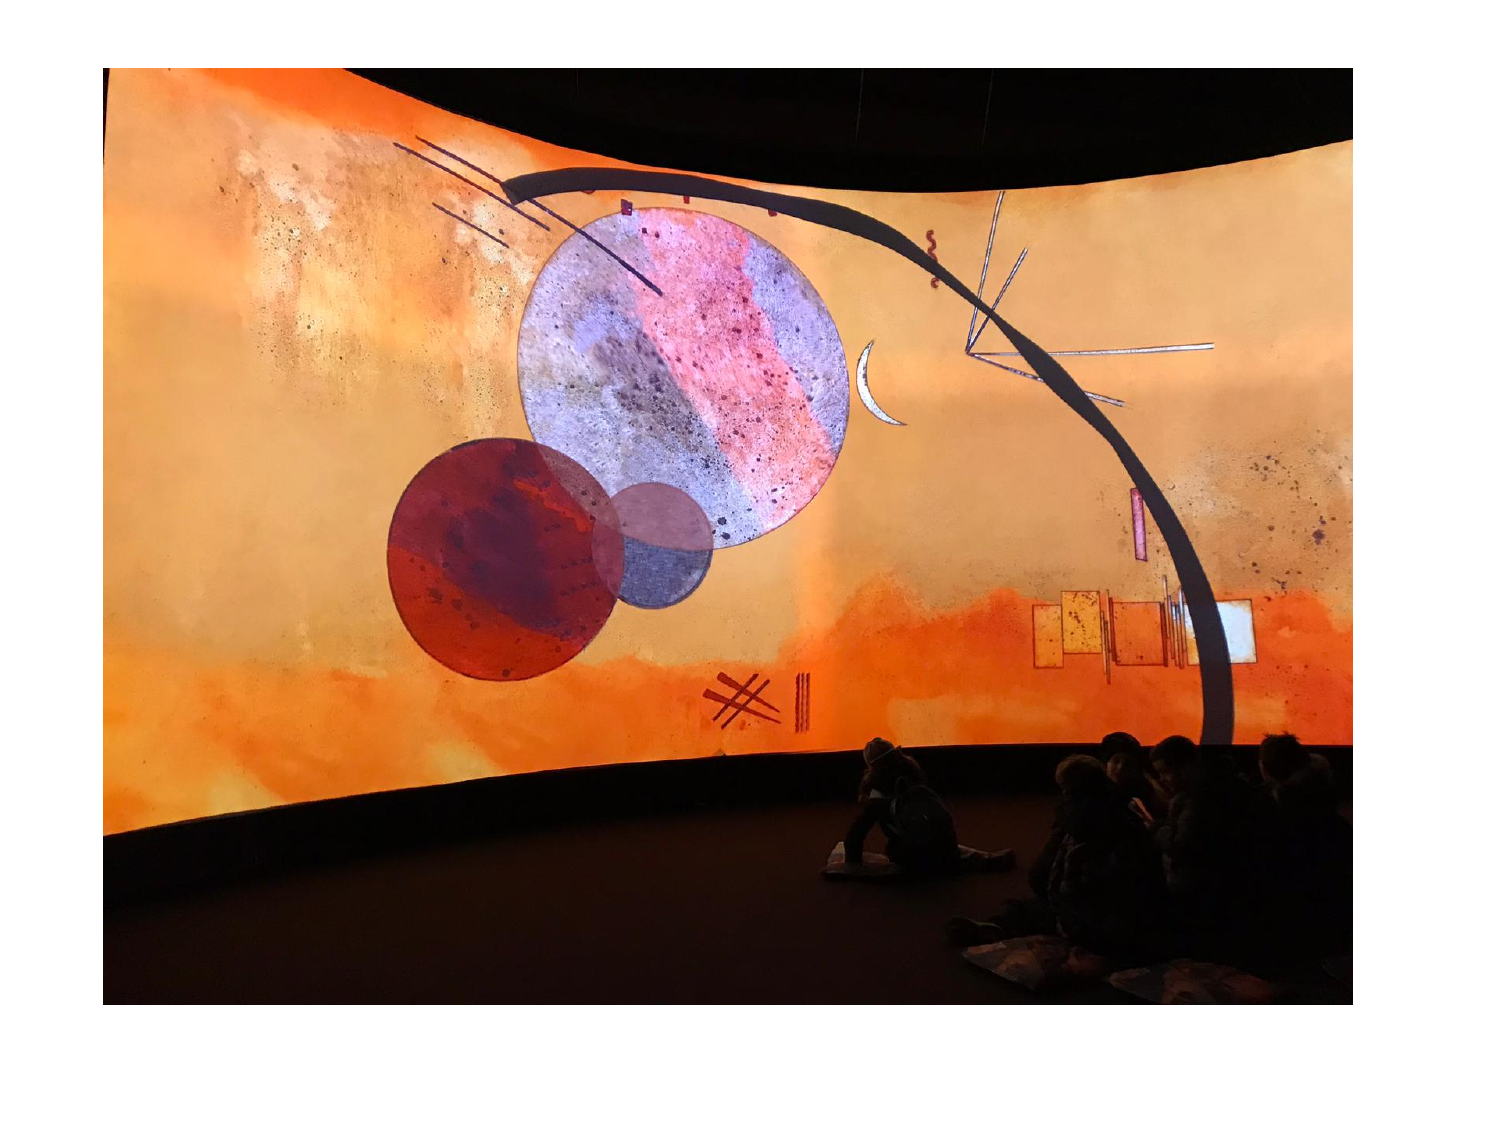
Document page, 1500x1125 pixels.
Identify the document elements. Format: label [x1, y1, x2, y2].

list [103, 68, 1353, 1006]
